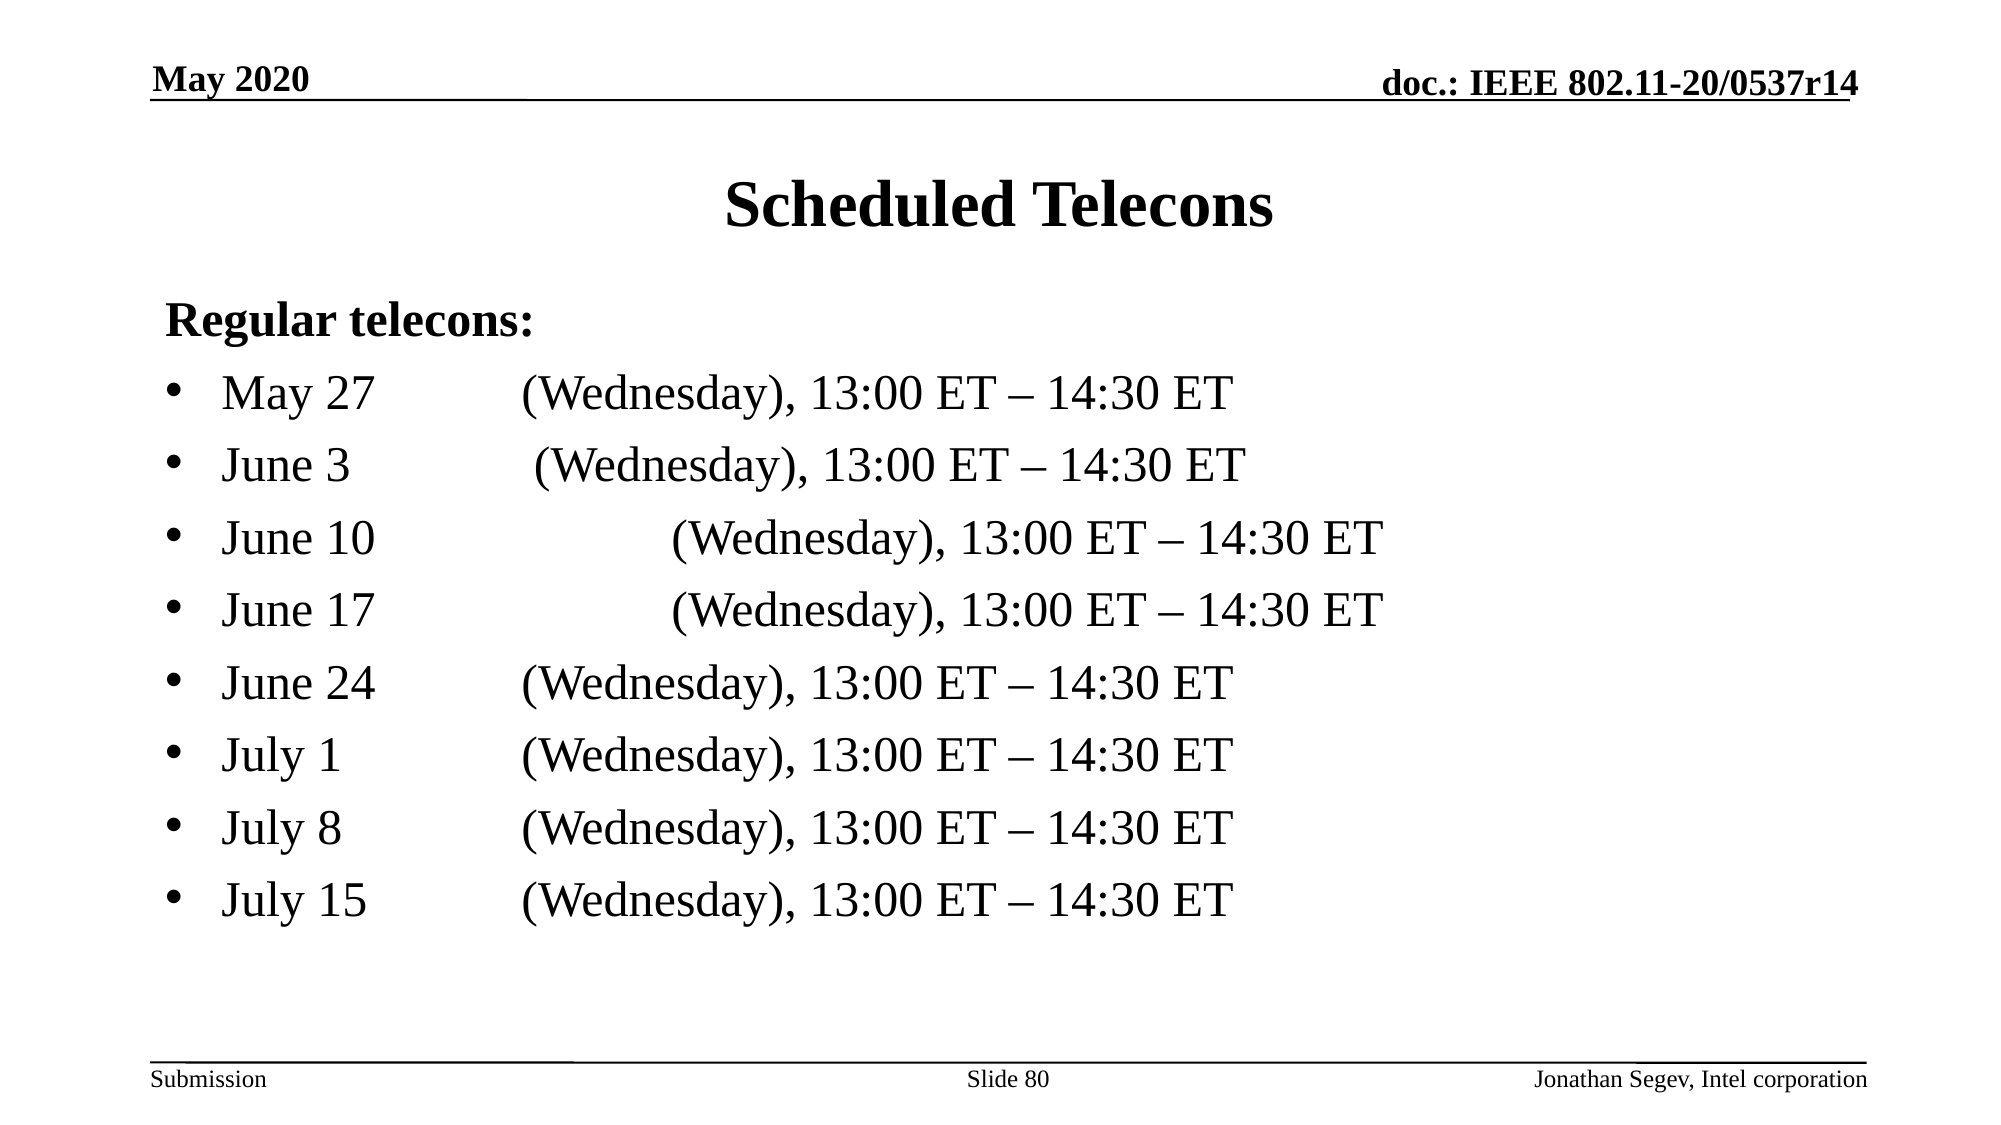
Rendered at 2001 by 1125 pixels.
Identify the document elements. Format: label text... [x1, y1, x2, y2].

list Regular telecons: May 27 (Wednesday), 13:00 ET – 14:30 ET June 3 (Wednesday), 13:00 ET – 14:30 ET June 10 (Wednesday), 13:00 ET – 14:30 ET June 17 (Wednesday), 13:00 ET – 14:30 ET June 24 (Wednesday), 13:00 ET – 14:30 ET July 1 (Wednesday), 13:00 ET – 14:30 ET July 8 (Wednesday), 13:00 ET – 14:30 ET July 15 (Wednesday), 13:00 ET – 14:30 ET [149, 278, 1850, 670]
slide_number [152, 54, 563, 100]
title Scheduled Telecons [149, 112, 1850, 278]
slide_number Slide 80 [950, 1061, 1067, 1123]
footer Jonathan Segev, Intel corporation [1171, 1061, 1869, 1093]
